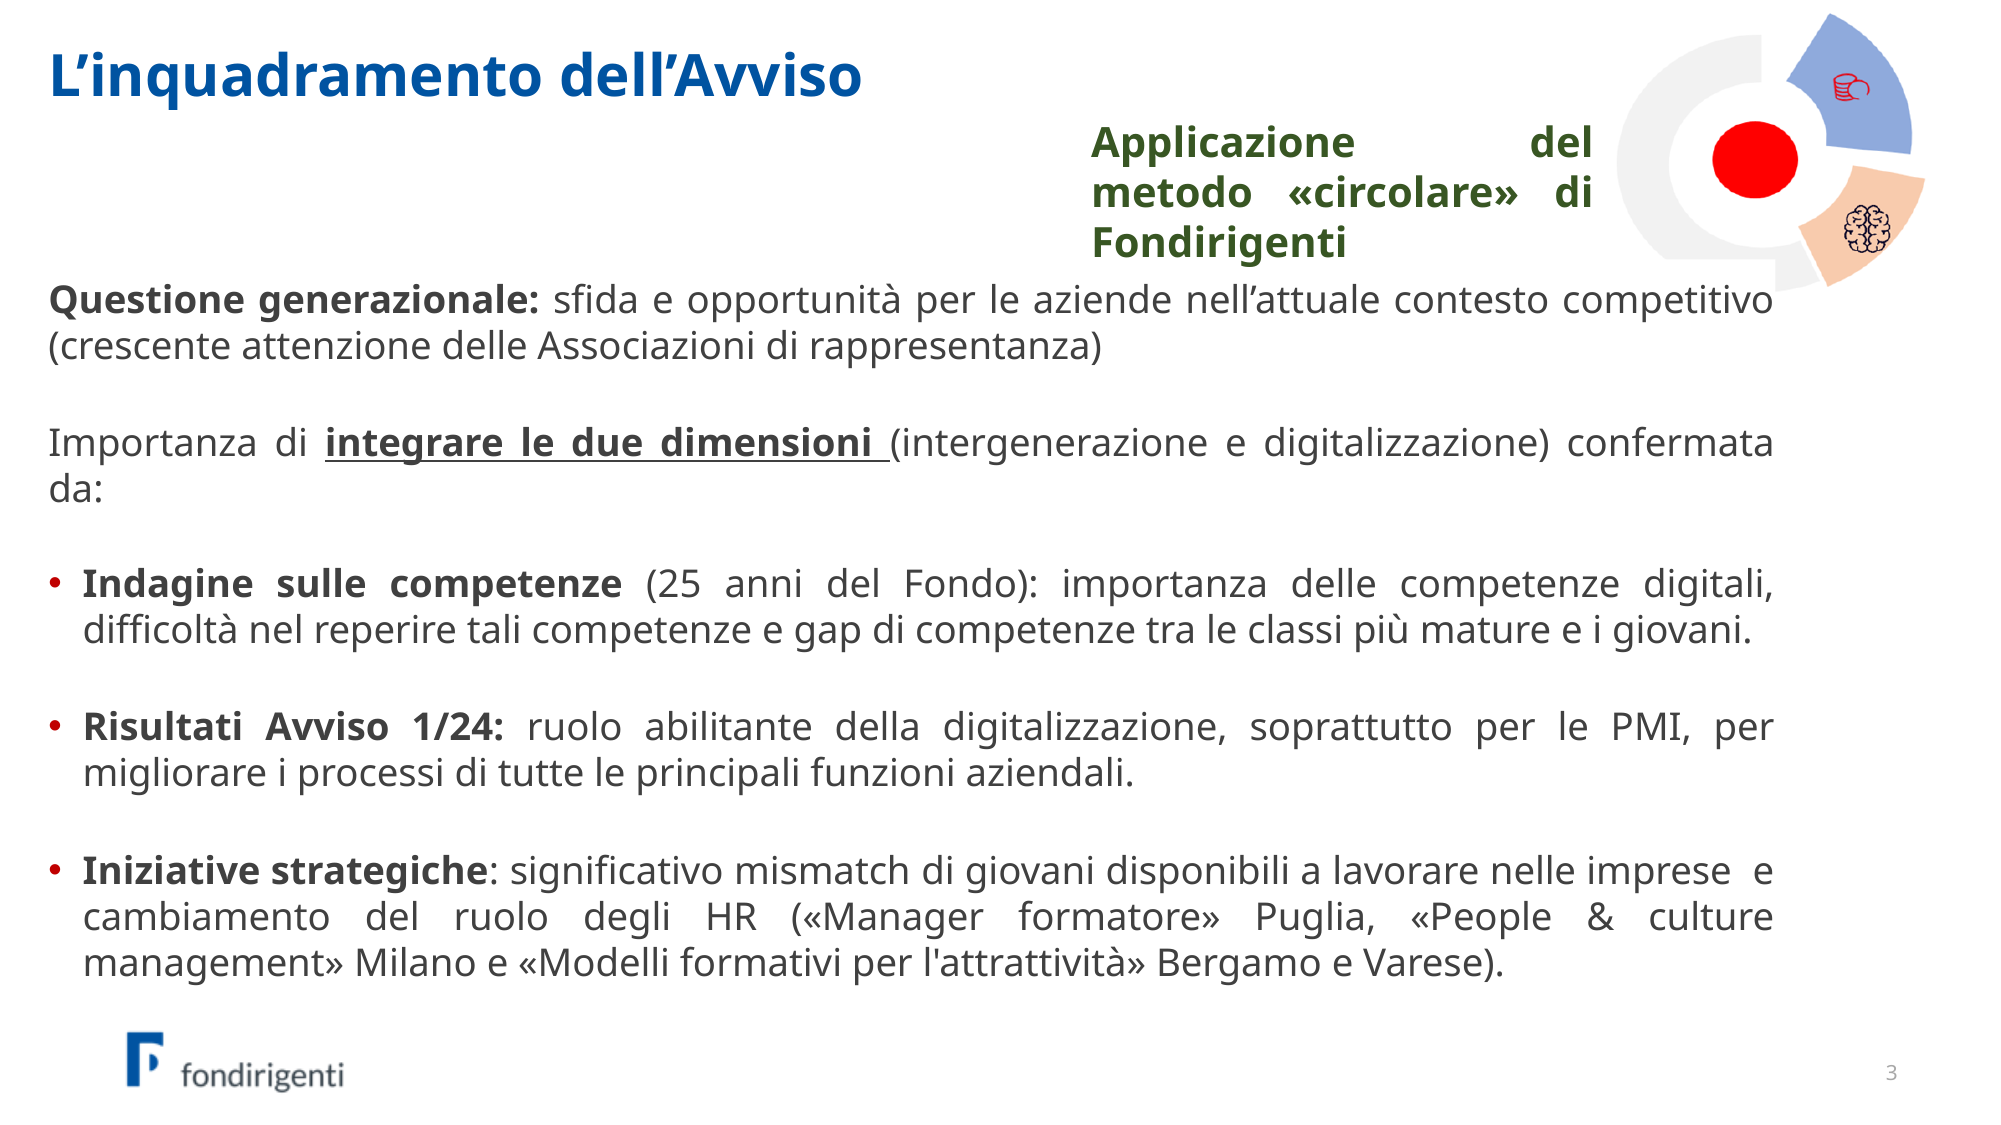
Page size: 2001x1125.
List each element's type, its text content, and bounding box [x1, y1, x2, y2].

title L’inquadramento dell’Avviso [48, 26, 1576, 109]
slide_number 3 [1694, 1024, 1898, 1085]
list Questione generazionale: sfida e opportunità per le aziende nell’attuale contesto competitivo (crescente attenzione delle Associazioni di rappresentanza) Importanza di integrare le due dimensioni (intergenerazione e digitalizzazione) confermata da: Indagine sulle competenze (25 anni del Fondo): importanza delle competenze digitali, difficoltà nel reperire tali competenze e gap di competenze tra le classi più mature e i giovani. Risultati Avviso 1/24: ruolo abilitante della digitalizzazione, soprattutto per le PMI, per migliorare i processi di tutte le principali funzioni aziendali. Iniziative strategiche: significativo mismatch di giovani disponibili a lavorare nelle imprese e cambiamento del ruolo degli HR («Manager formatore» Puglia, «People & culture management» Milano e «Modelli formativi per l'attrattività» Bergamo e Varese). [48, 259, 1776, 1025]
picture [61, 990, 381, 1119]
text_box Applicazione del metodo «circolare» di Fondirigenti [1076, 108, 1576, 274]
picture [1576, 0, 1975, 308]
